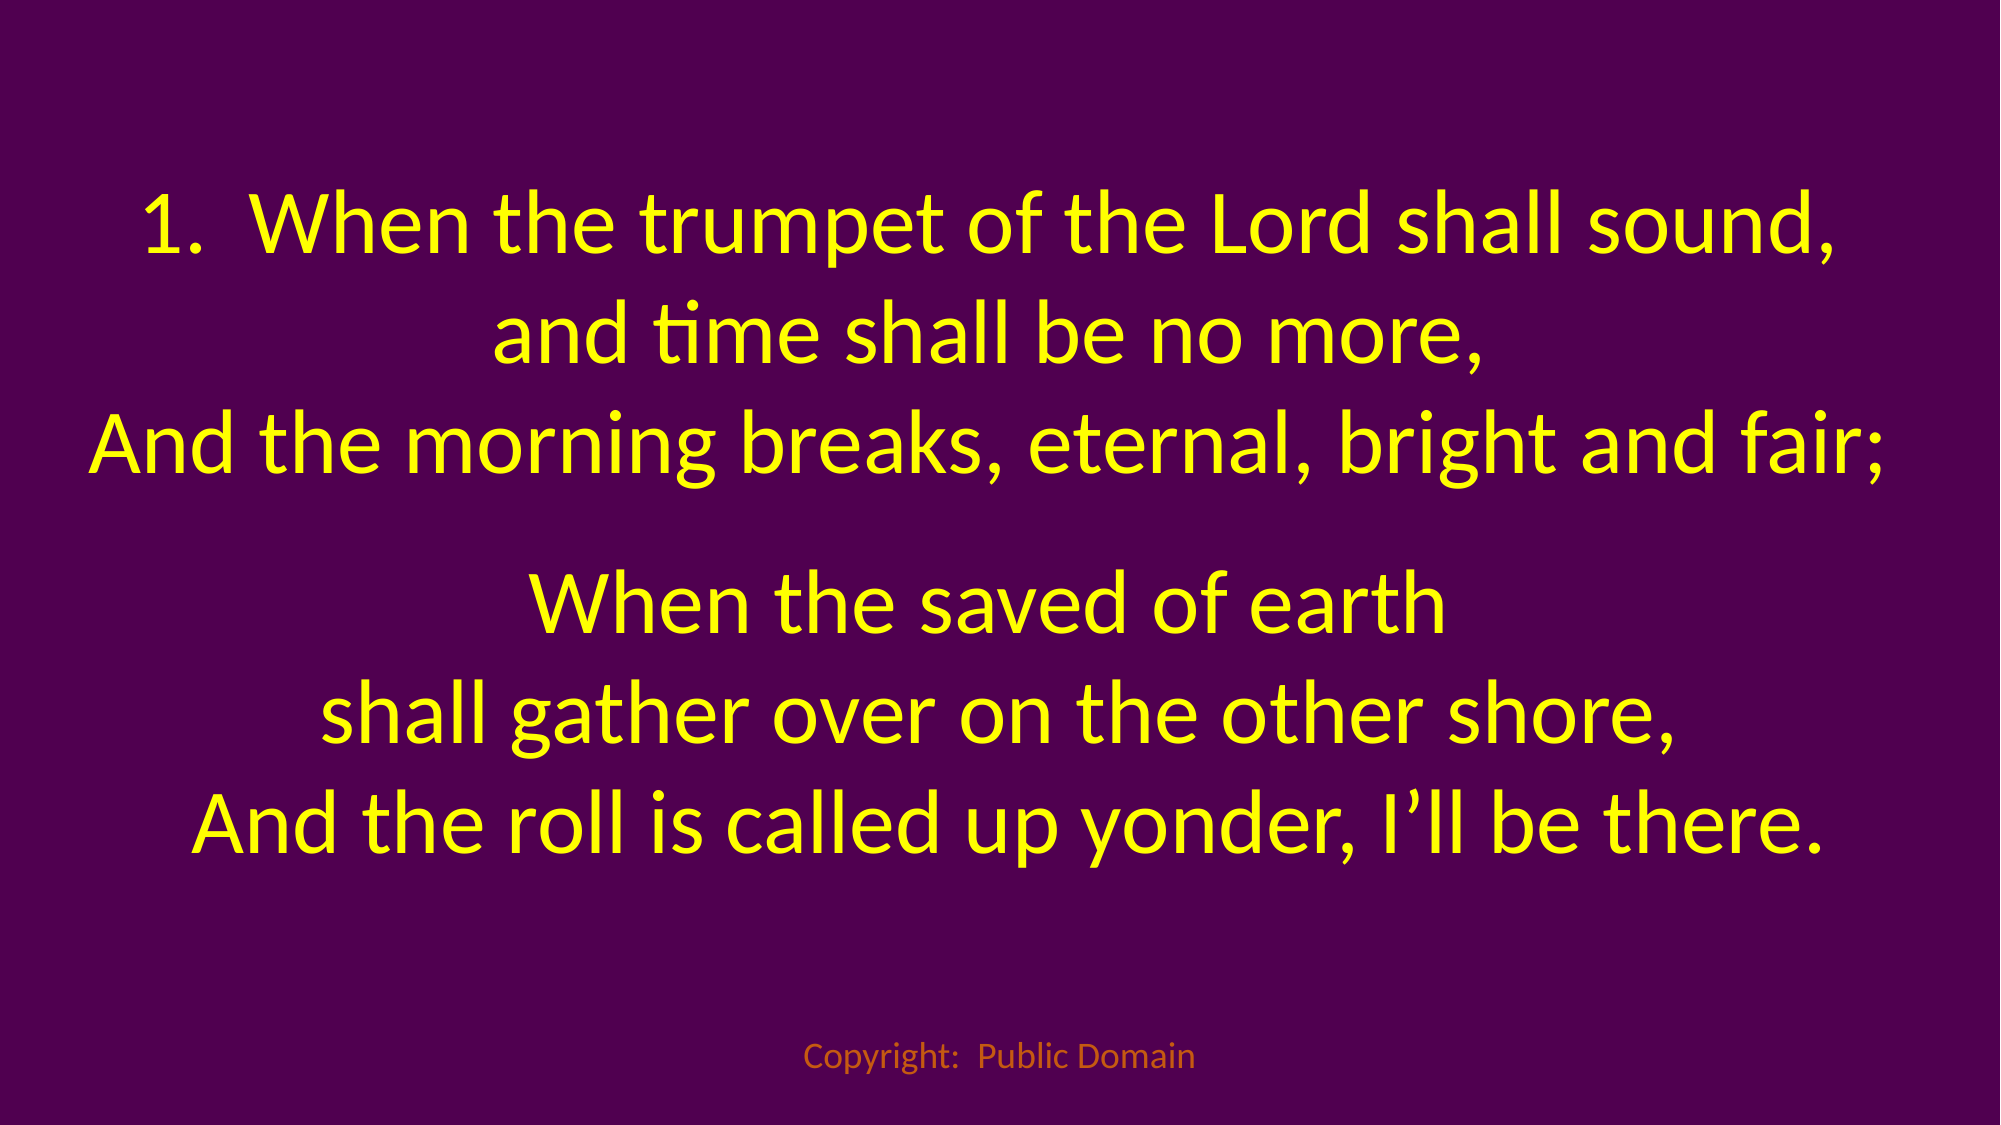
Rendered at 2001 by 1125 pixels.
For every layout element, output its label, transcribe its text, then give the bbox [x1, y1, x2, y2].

text_box 1. When the trumpet of the Lord shall sound, and time shall be no more, And the morning breaks, eternal, bright and fair; When the saved of earth shall gather over on the other shore, And the roll is called up yonder, I’ll be there. [0, 154, 2000, 880]
text_box Copyright: Public Domain [26, 1023, 1973, 1083]
